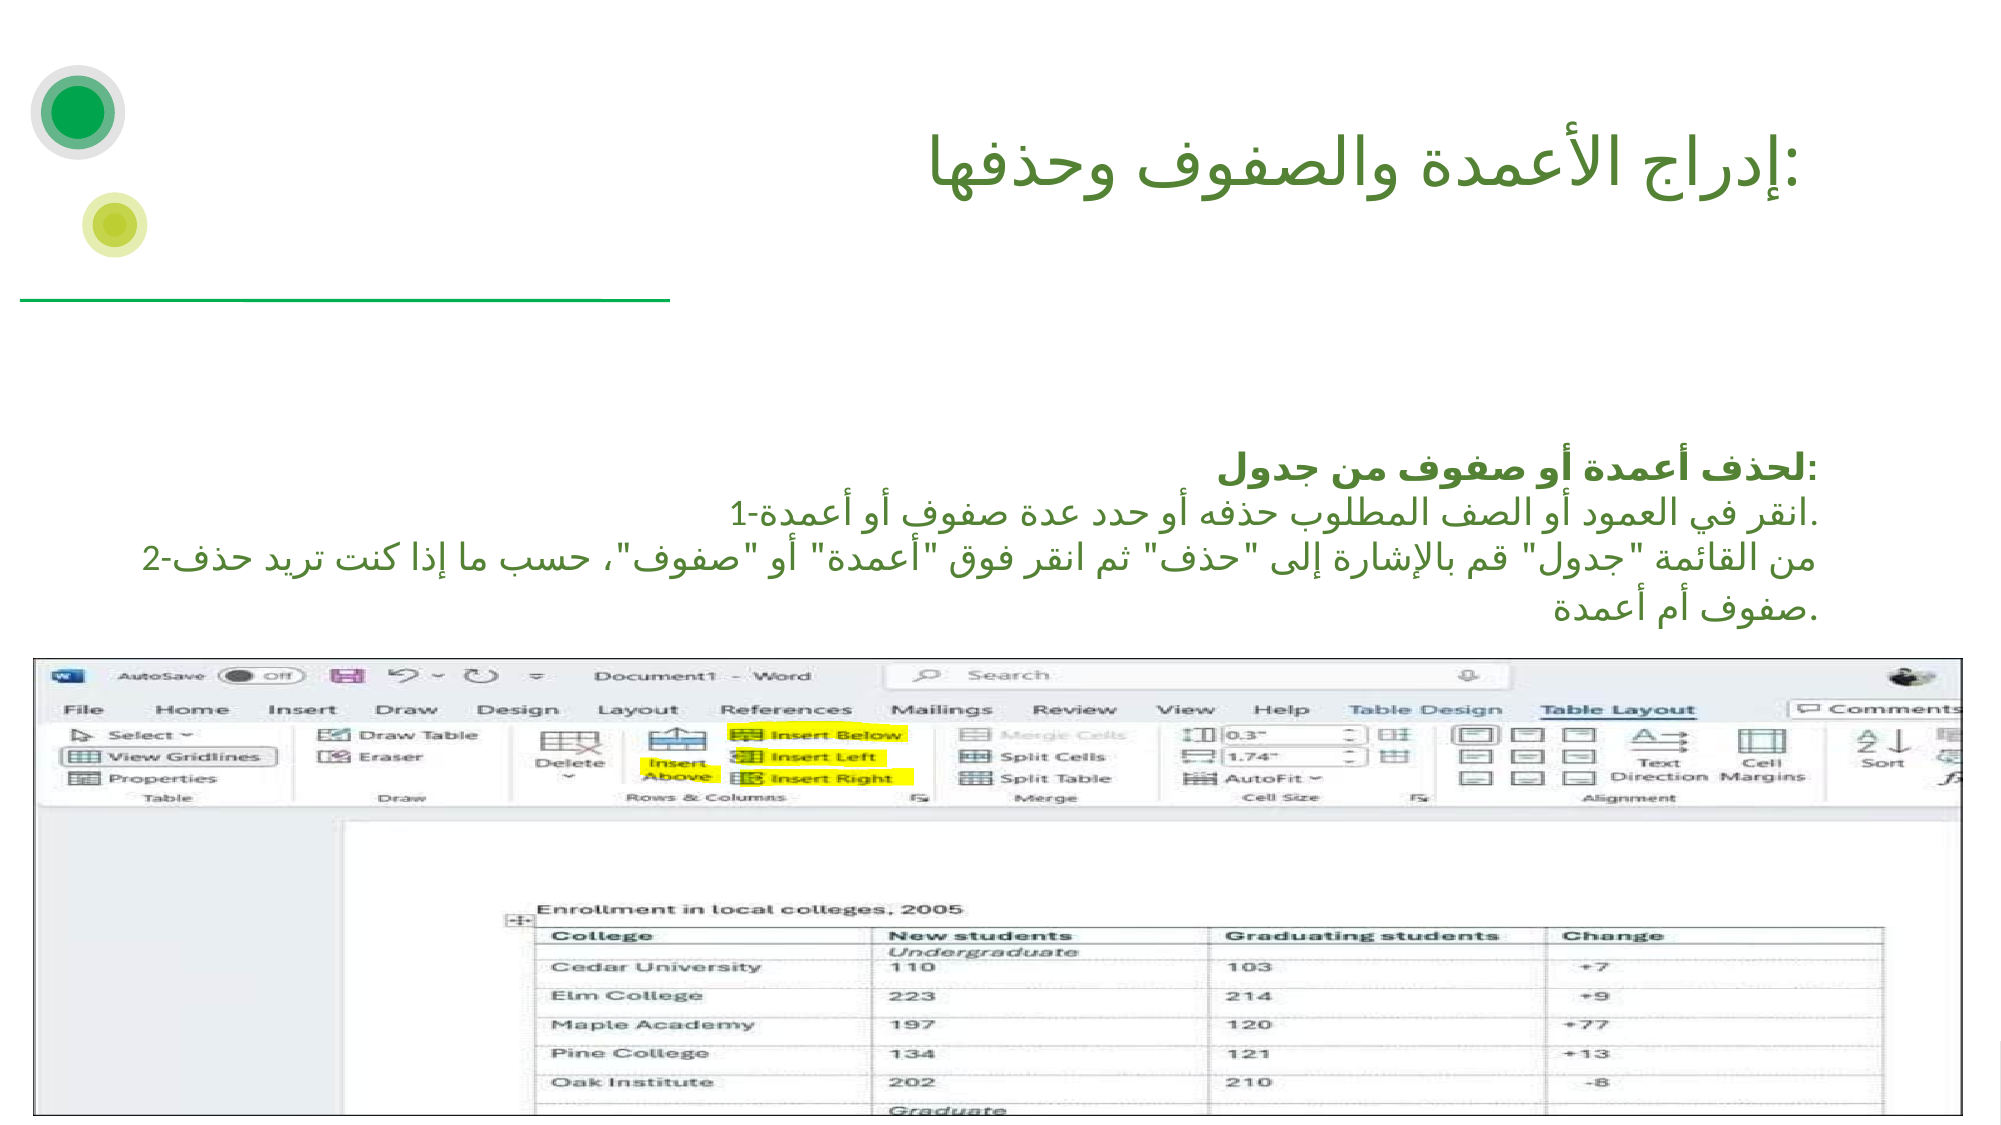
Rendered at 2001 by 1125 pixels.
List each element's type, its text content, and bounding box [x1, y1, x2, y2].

title إدراج الأعمدة والصفوف وحذفها: [311, 52, 1834, 276]
picture [0, 637, 2000, 1125]
text_box لحذف أعمدة أو صفوف من جدول: 1-انقر في العمود أو الصف المطلوب حذفه أو حدد عدة صفوف أو أعمدة. 2-من القائمة "جدول" قم بالإشارة إلى "حذف" ثم انقر فوق "أعمدة" أو "صفوف"، حسب ما إذا كنت تريد حذف صفوف أم أعمدة. [19, 436, 1834, 636]
